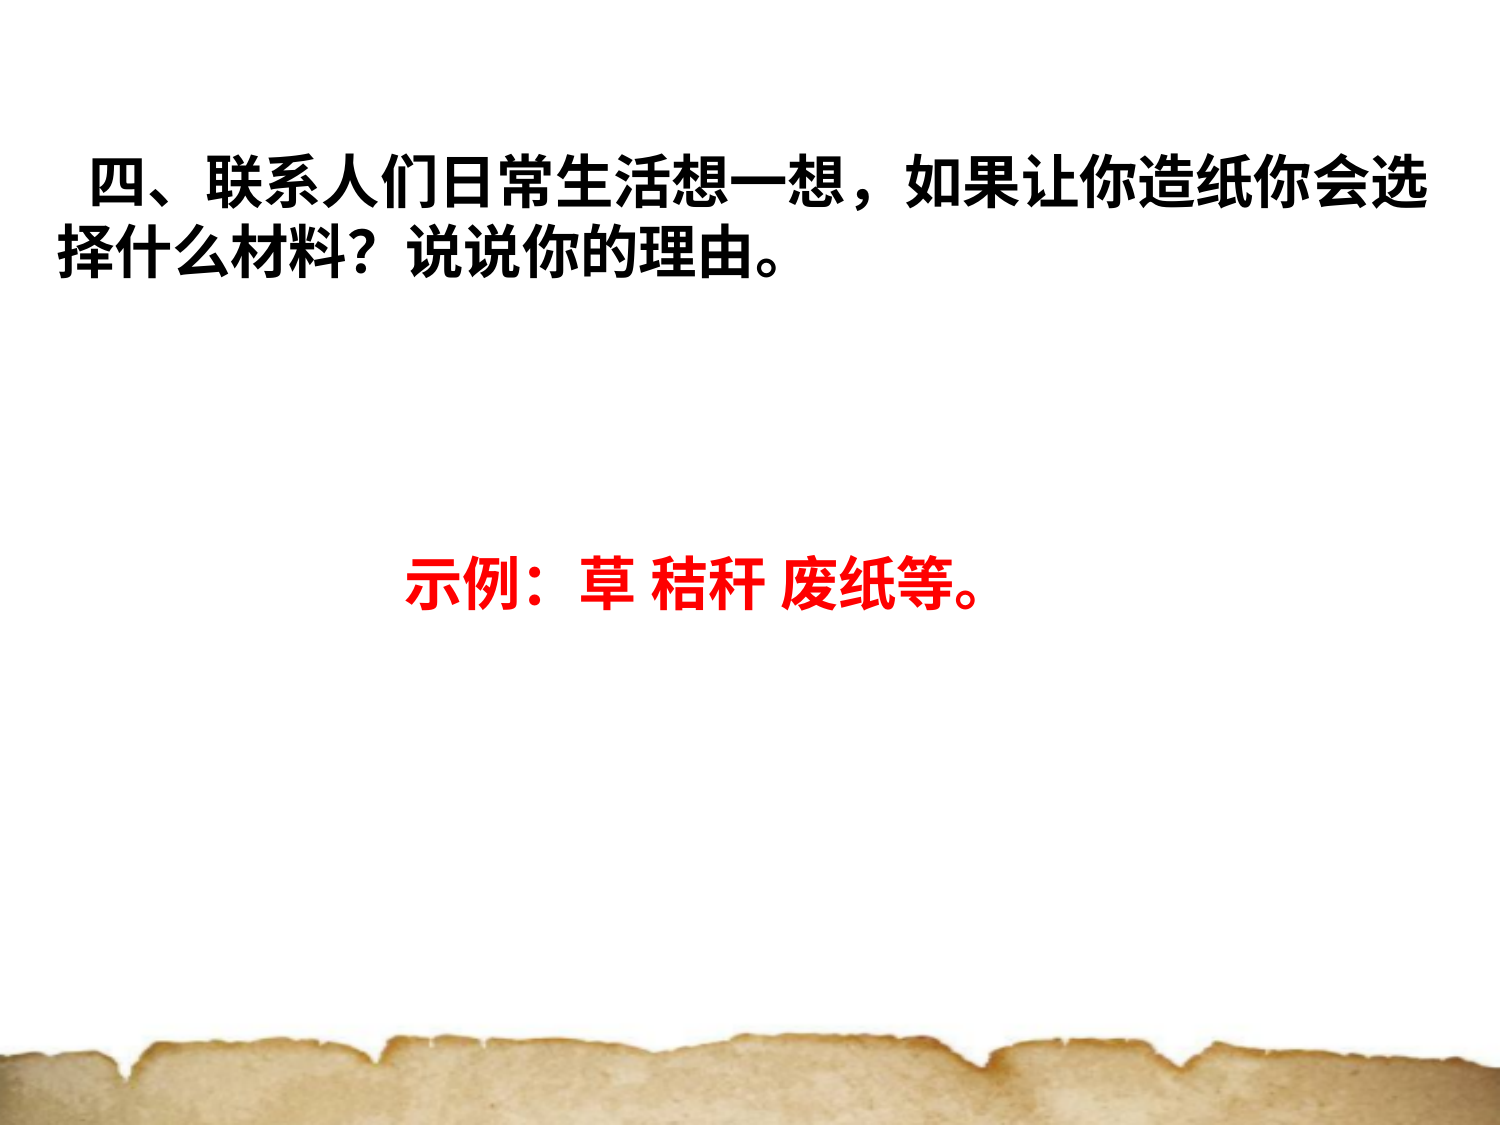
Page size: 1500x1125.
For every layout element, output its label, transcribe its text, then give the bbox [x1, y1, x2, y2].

text_box 四、联系人们日常生活想一想，如果让你造纸你会选择什么材料？说说你的理由。 [41, 137, 1447, 293]
text_box 示例：草 秸秆 废纸等。 [389, 539, 1099, 625]
picture [0, 987, 1500, 1125]
